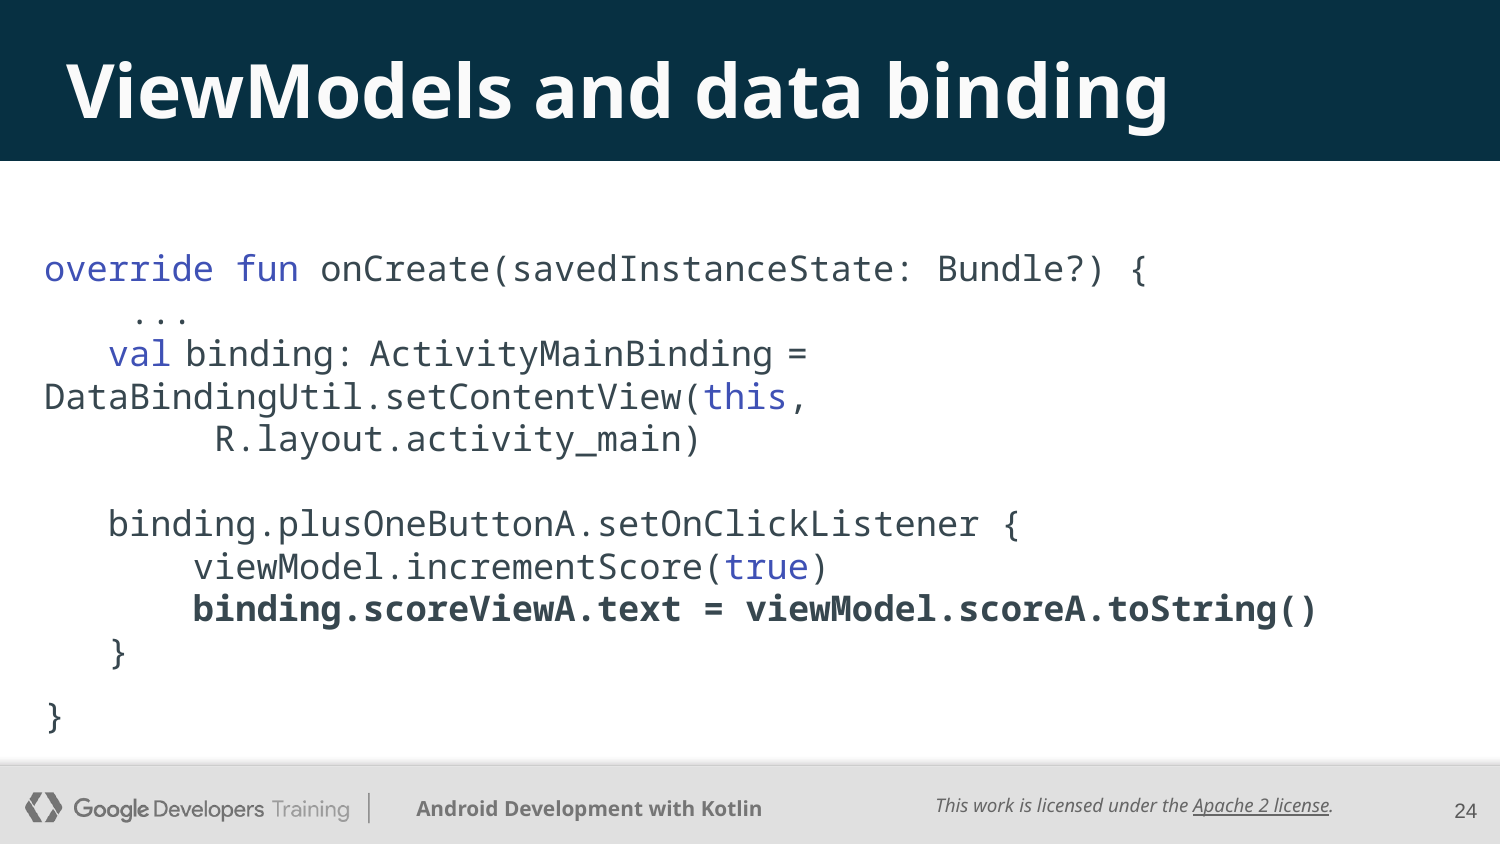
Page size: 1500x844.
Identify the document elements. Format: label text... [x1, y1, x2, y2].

title ViewModels and data binding [51, 28, 1449, 122]
list override fun onCreate(savedInstanceState: Bundle?) { ... val binding: ActivityMainBinding = DataBindingUtil.setContentView(this, R.layout.activity_main) binding.plusOneButtonA.setOnClickListener { viewModel.incrementScore(true) binding.scoreViewA.text = viewModel.scoreA.toString() } } [29, 231, 1478, 686]
picture [0, 161, 1500, 844]
slide_number ‹#› [1402, 777, 1493, 842]
